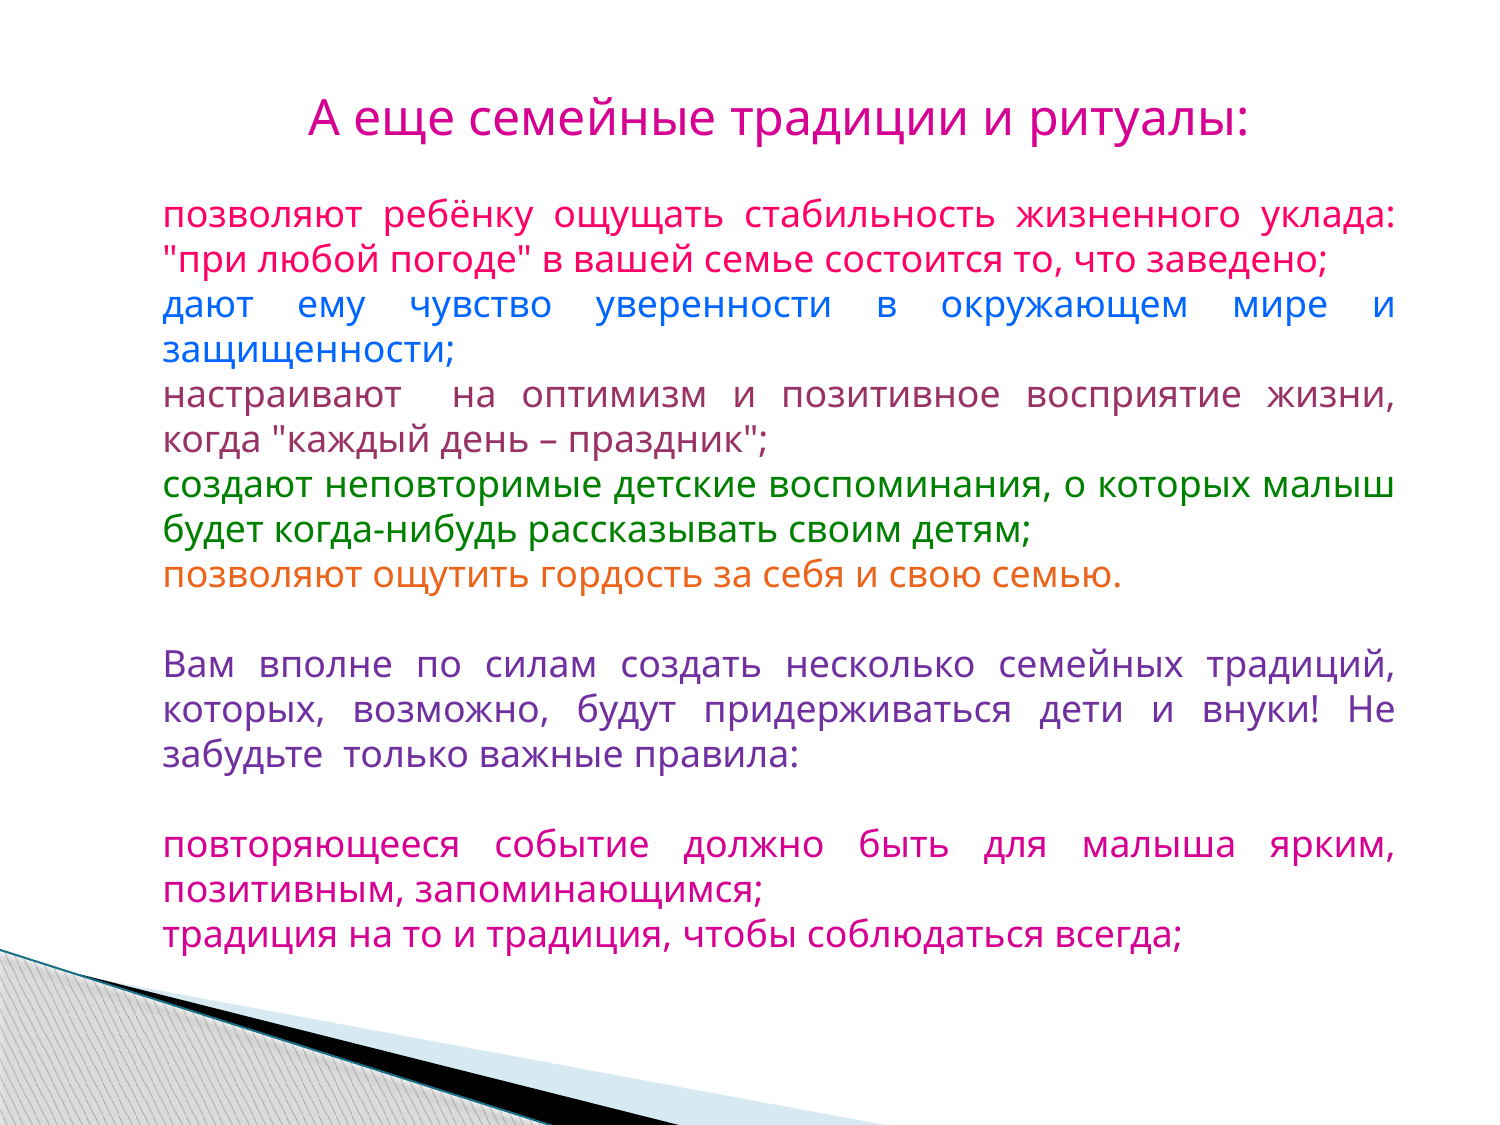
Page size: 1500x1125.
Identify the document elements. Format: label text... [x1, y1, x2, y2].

text_box А еще семейные традиции и ритуалы: позволяют ребёнку ощущать стабильность жизненного уклада: "при любой погоде" в вашей семье состоится то, что заведено; дают ему чувство уверенности в окружающем мире и защищенности; настраивают на оптимизм и позитивное восприятие жизни, когда "каждый день – праздник"; создают неповторимые детские воспоминания, о которых малыш будет когда-нибудь рассказывать своим детям; позволяют ощутить гордость за себя и свою семью. Вам вполне по силам создать несколько семейных традиций, которых, возможно, будут придерживаться дети и внуки! Не забудьте только важные правила: повторяющееся событие должно быть для малыша ярким, позитивным, запоминающимся; традиция на то и традиция, чтобы соблюдаться всегда; [147, 78, 1412, 963]
